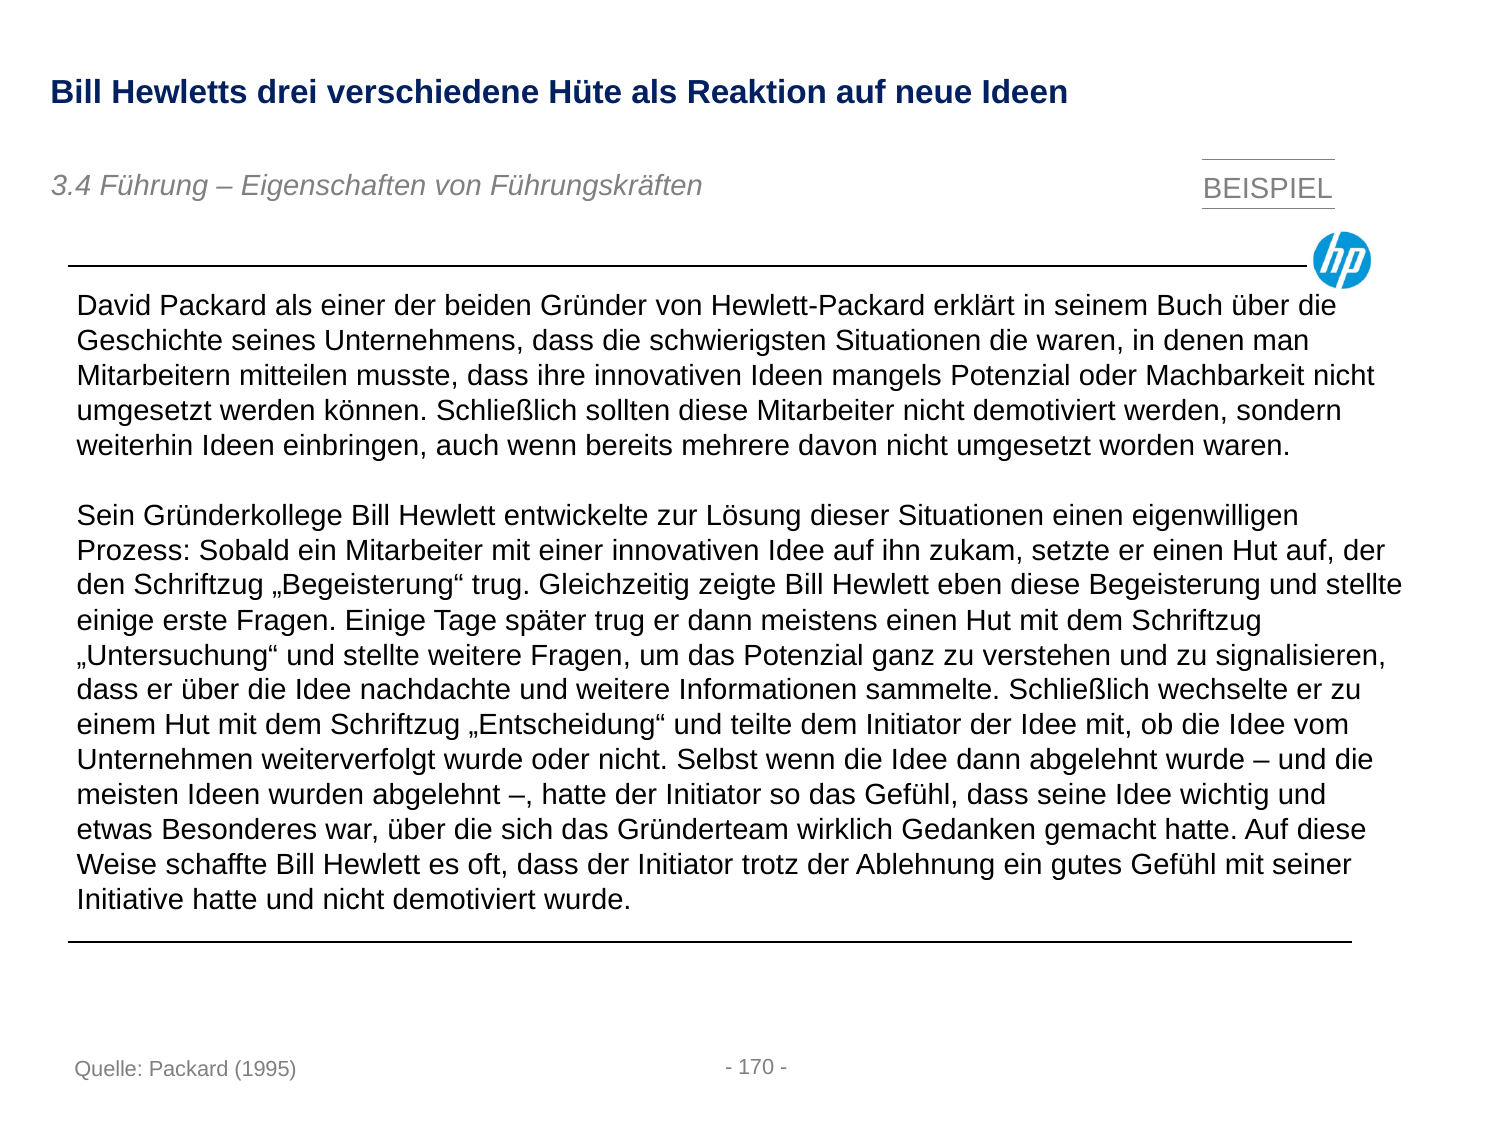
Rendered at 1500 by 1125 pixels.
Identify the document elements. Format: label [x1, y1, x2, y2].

text_box [1188, 161, 1349, 212]
text_box [61, 278, 1425, 923]
picture [1307, 228, 1371, 290]
text_box [36, 159, 720, 209]
text_box [59, 1046, 319, 1088]
text_box [35, 63, 1433, 118]
slide_number [599, 1045, 913, 1093]
